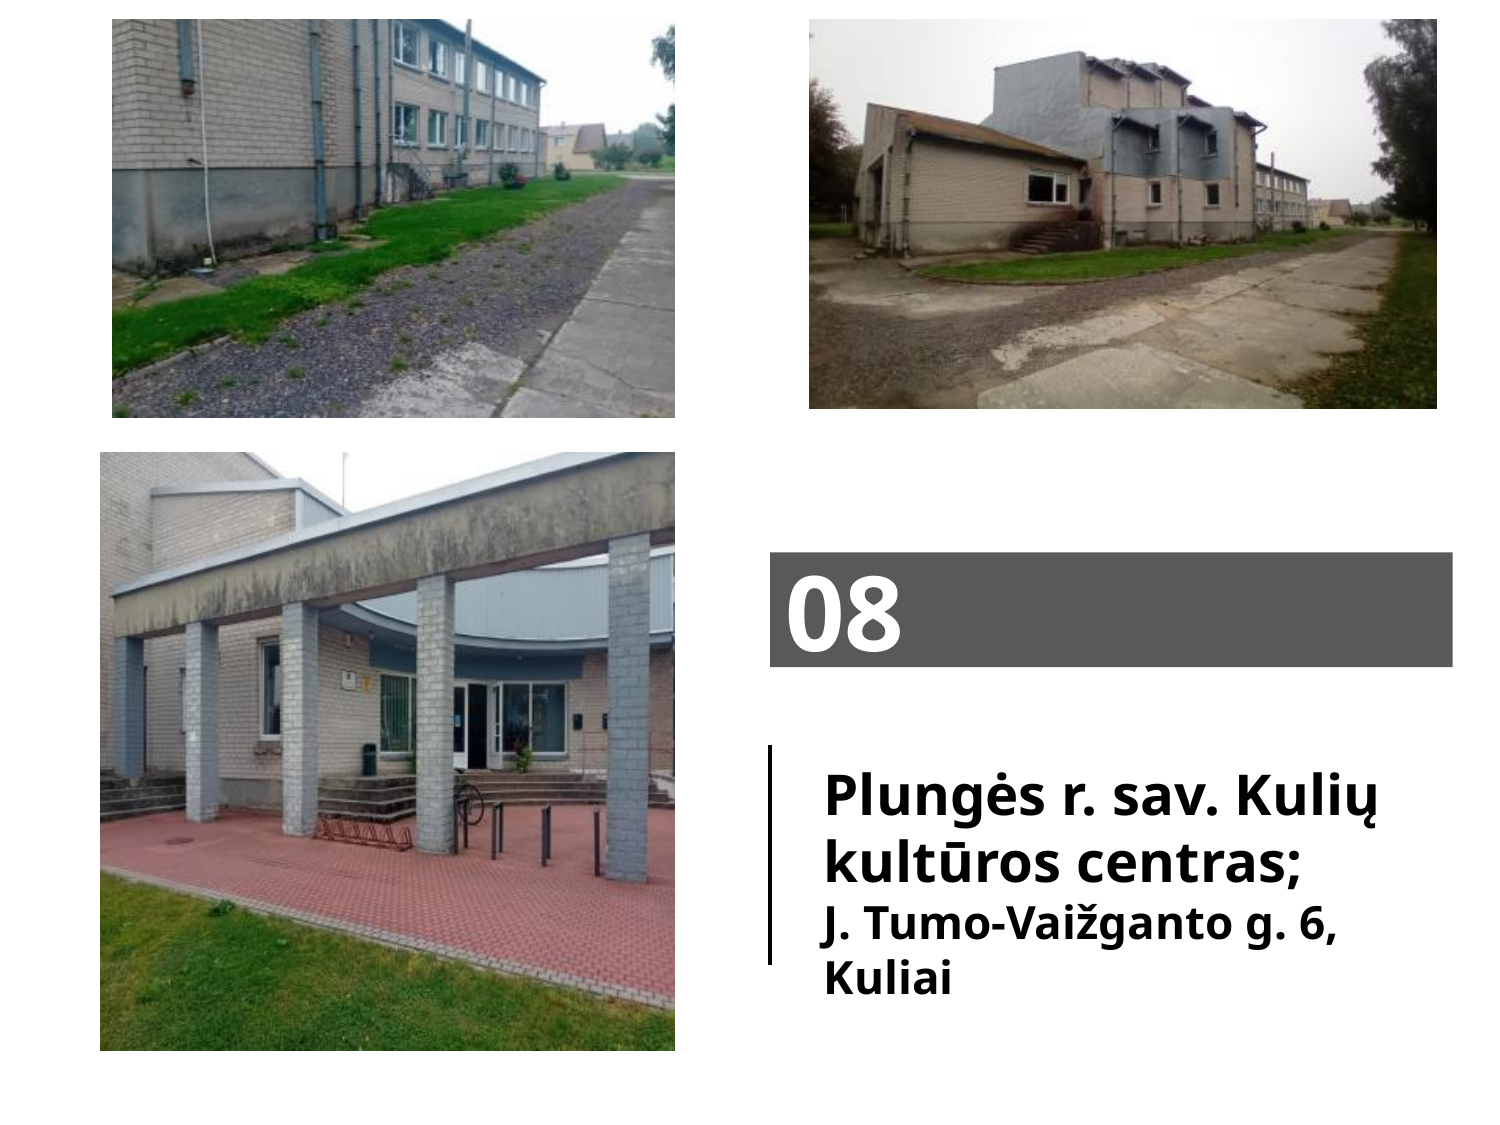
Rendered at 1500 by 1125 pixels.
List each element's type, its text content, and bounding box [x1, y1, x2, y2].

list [808, 18, 1438, 410]
text_box 08 [770, 552, 1453, 668]
picture [111, 18, 675, 418]
picture [100, 452, 675, 1051]
text_box Plungės r. sav. Kulių kultūros centras; J. Tumo-Vaižganto g. 6, Kuliai [808, 751, 1453, 1012]
